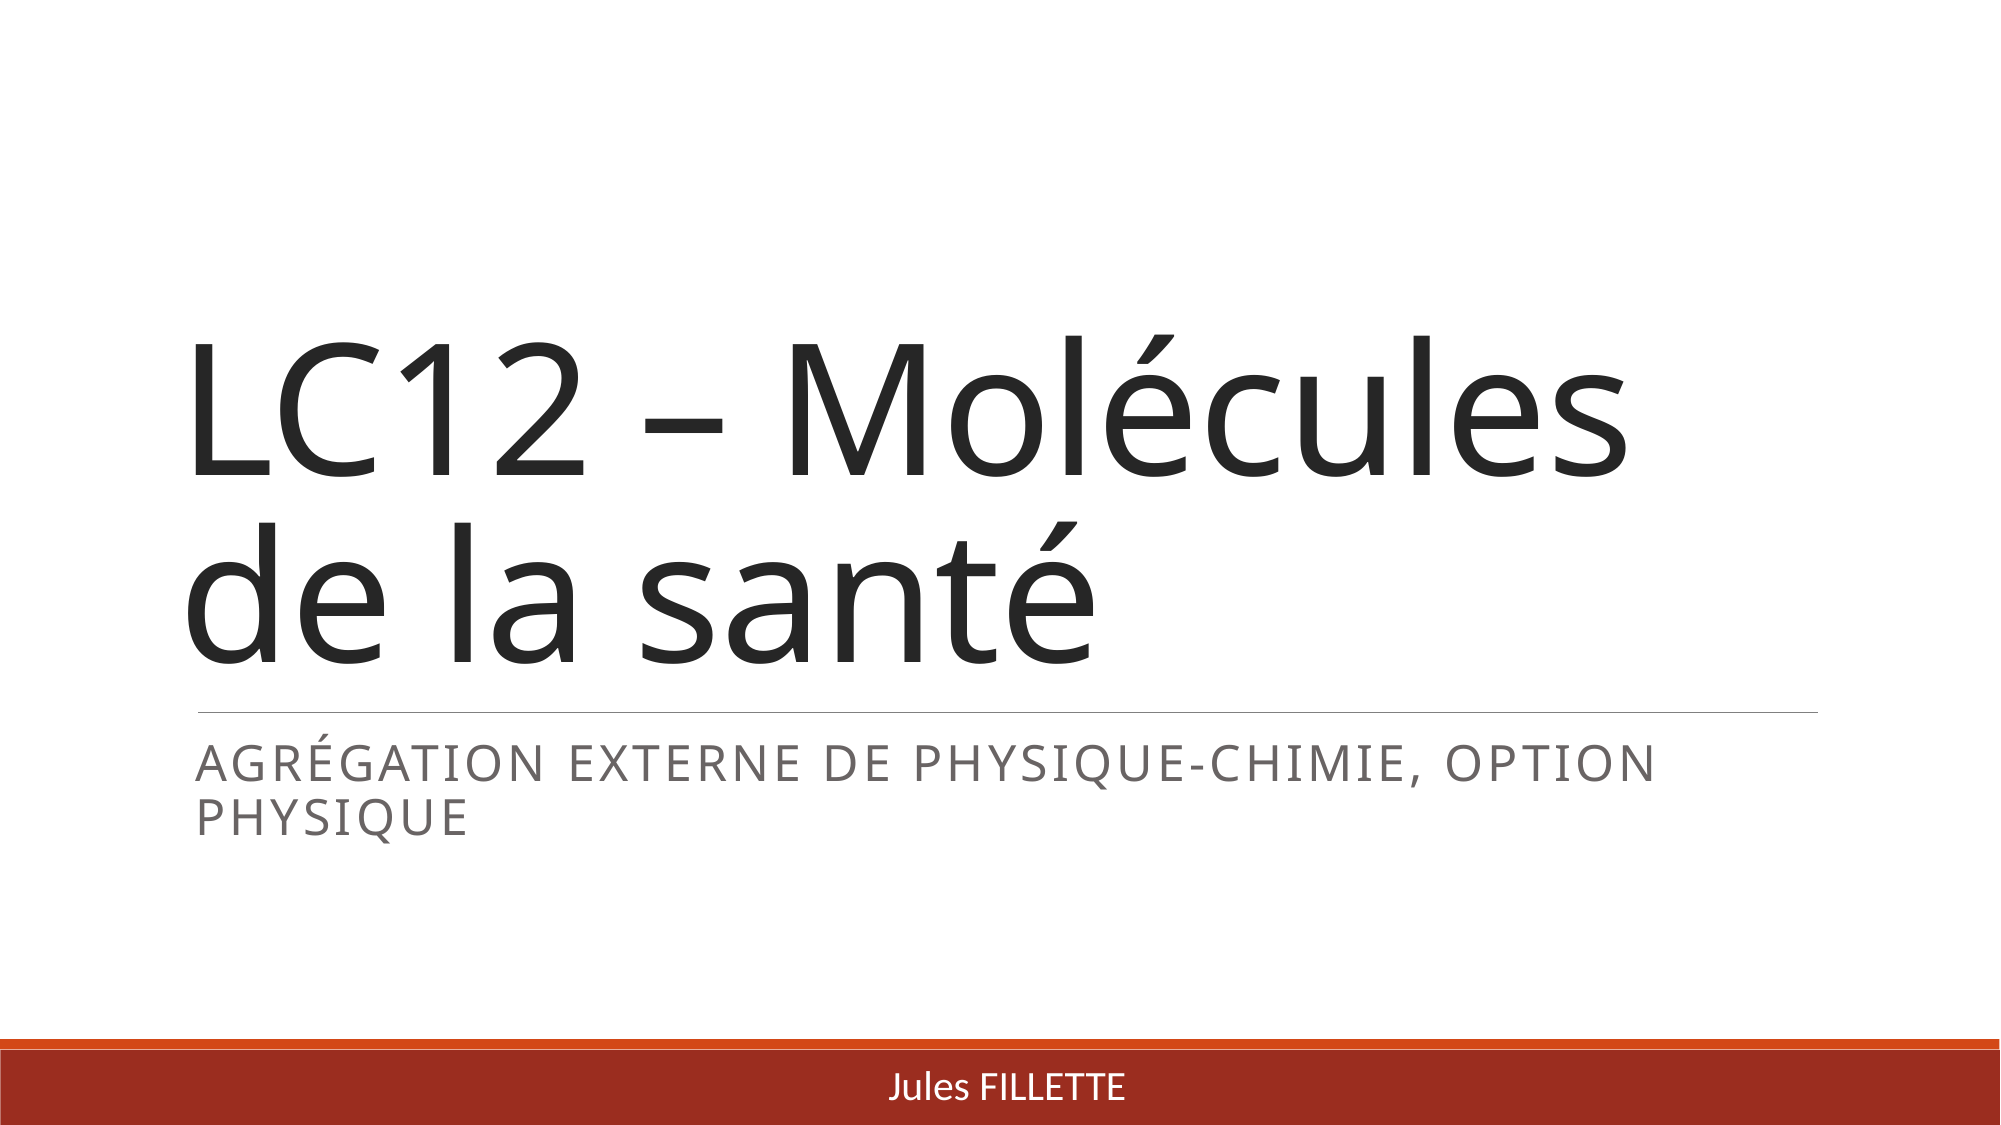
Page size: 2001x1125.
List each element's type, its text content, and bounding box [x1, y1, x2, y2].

text_box Jules FILLETTE [0, 1056, 2000, 1125]
subtitle Agrégation externe de Physique-chimie, option Physique [180, 730, 1831, 919]
title LC12 – Molécules de la santé [163, 122, 1848, 708]
